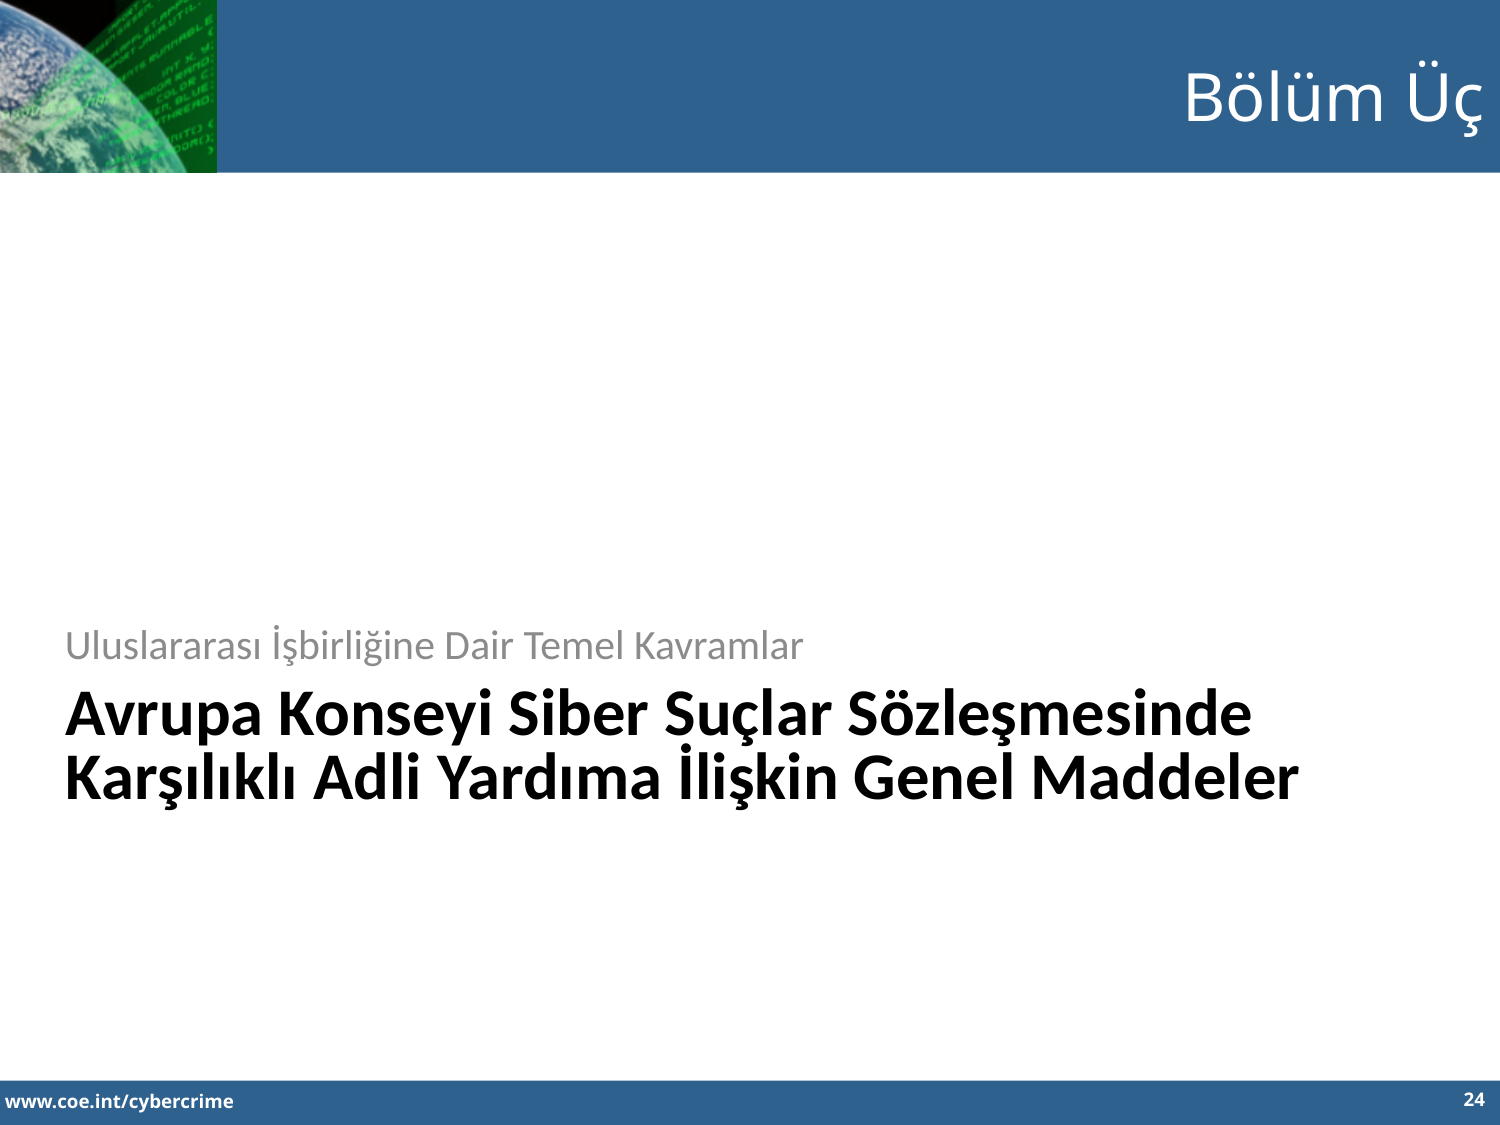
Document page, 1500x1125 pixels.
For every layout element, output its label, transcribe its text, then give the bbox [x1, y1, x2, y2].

text_box Bölüm Üç [309, 18, 1500, 171]
text_box Avrupa Konseyi Siber Suçlar Sözleşmesinde Karşılıklı Adli Yardıma İlişkin Genel Maddeler [50, 676, 1450, 820]
picture [0, 1, 217, 173]
slide_number 24 [1149, 1079, 1500, 1125]
text_box Uluslararası İşbirliğine Dair Temel Kavramlar [49, 615, 1325, 674]
